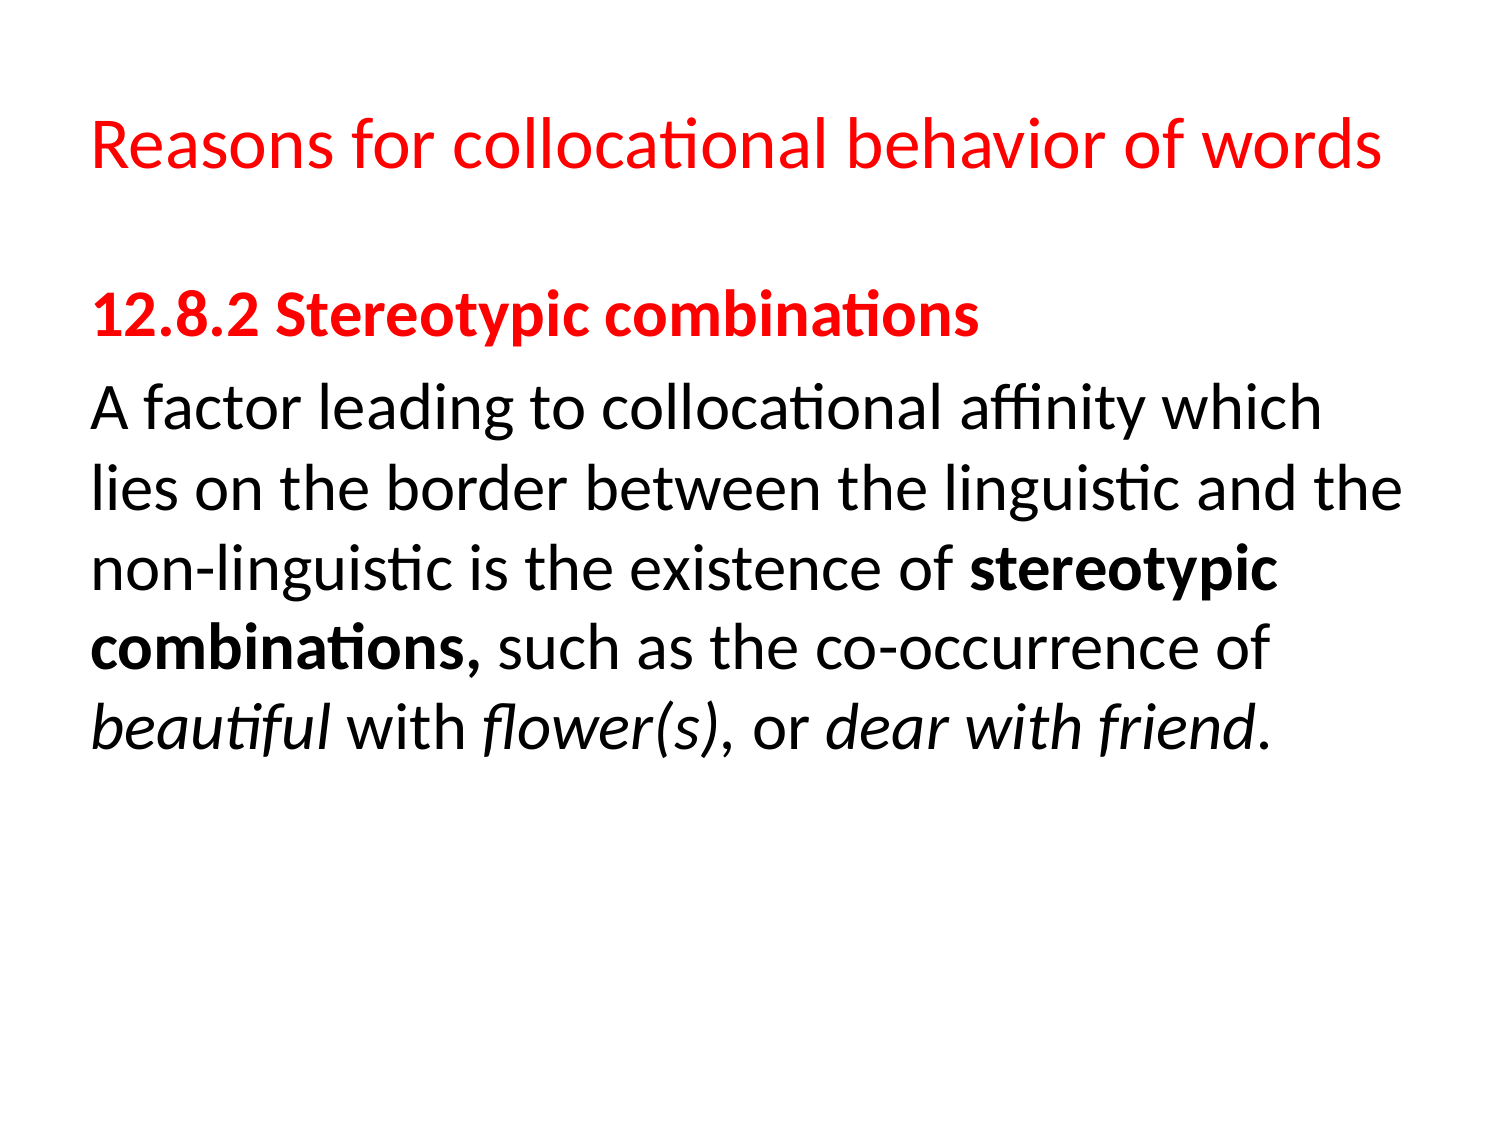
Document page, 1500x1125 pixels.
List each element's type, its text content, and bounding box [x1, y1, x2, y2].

list 12.8.2 Stereotypic combinations A factor leading to collocational affinity which lies on the border between the linguistic and the non-linguistic is the existence of stereotypic combinations, such as the co-occurrence of beautiful with flower(s), or dear with friend. [75, 262, 1425, 1005]
title Reasons for collocational behavior of words [75, 45, 1425, 233]
